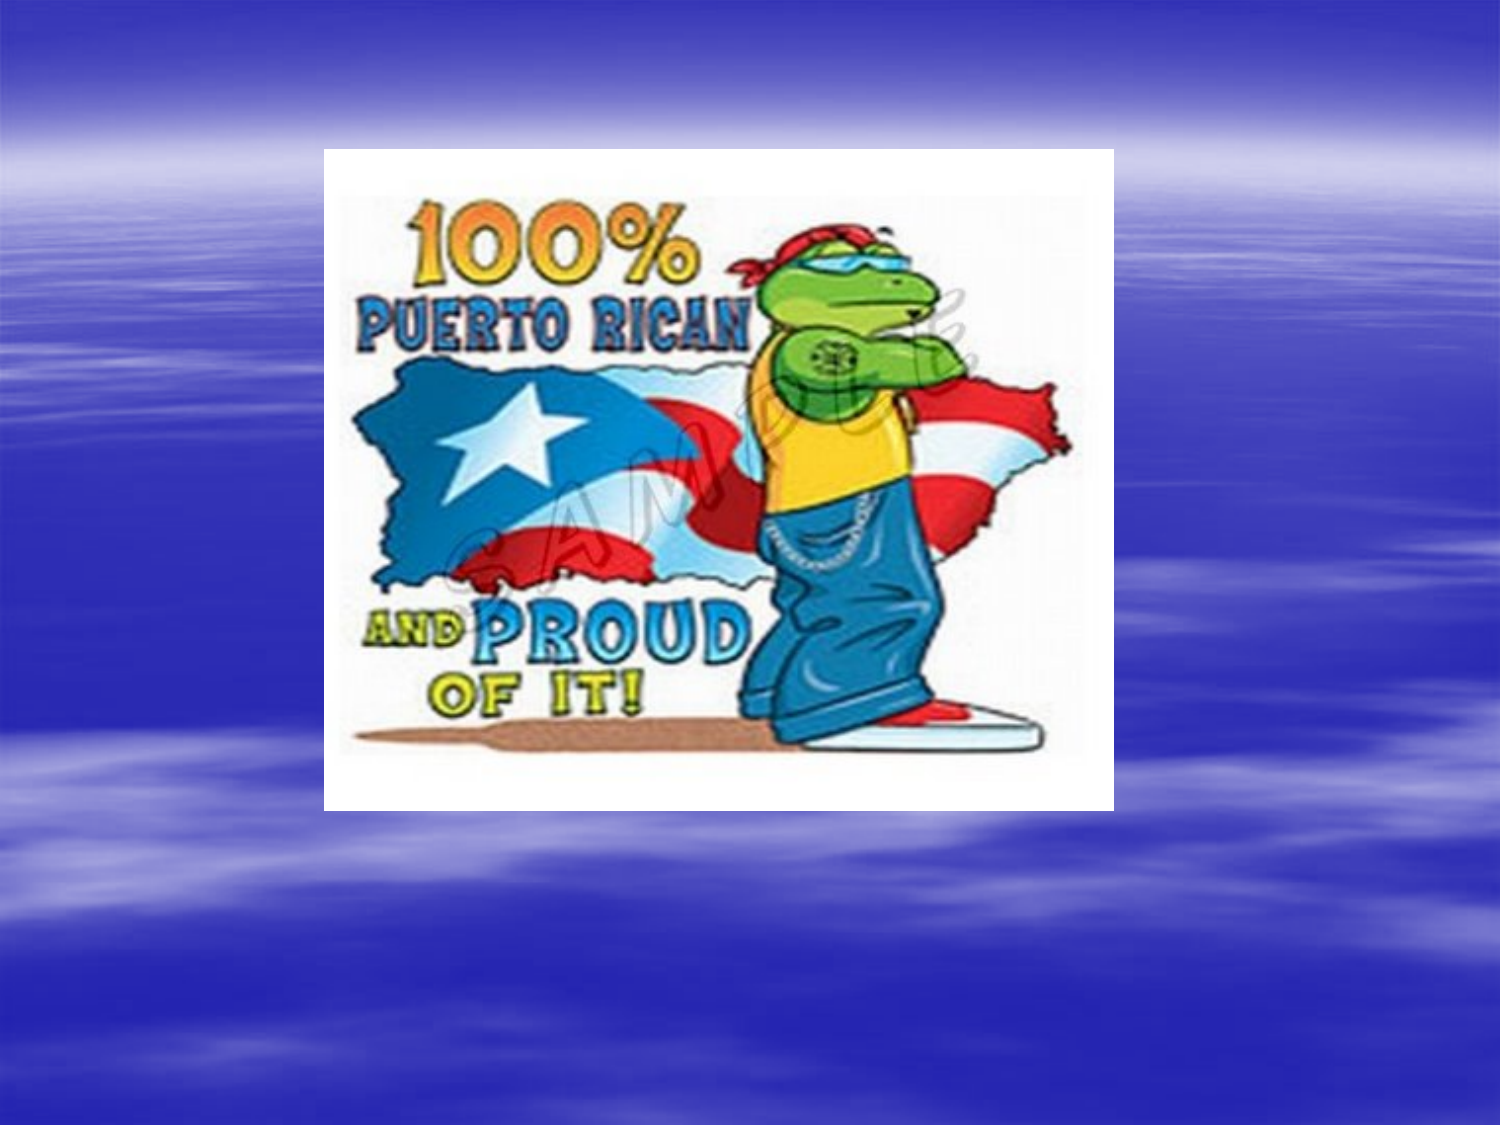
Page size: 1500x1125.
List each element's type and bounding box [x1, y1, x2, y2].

picture [324, 149, 1115, 812]
